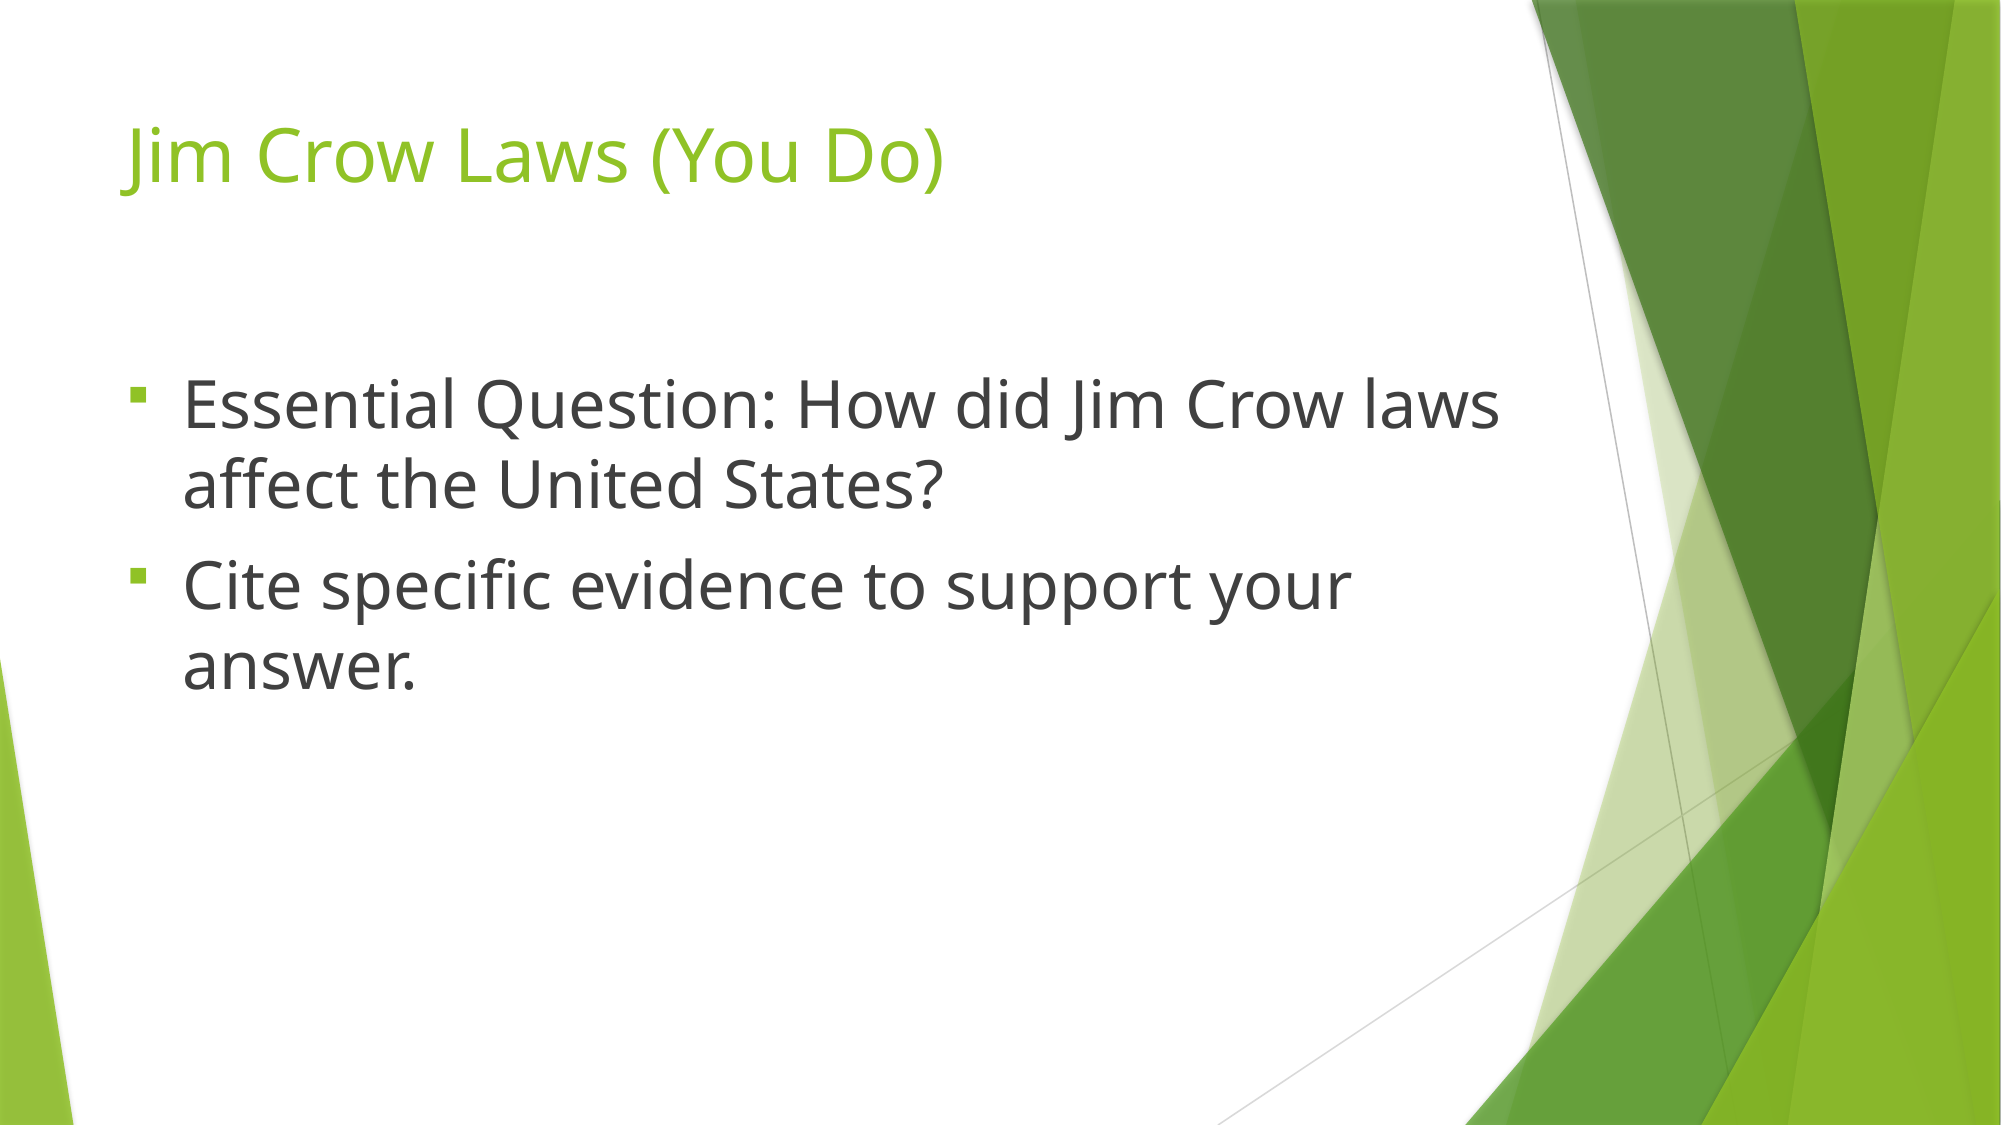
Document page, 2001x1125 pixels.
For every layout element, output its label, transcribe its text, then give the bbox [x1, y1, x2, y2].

list Essential Question: How did Jim Crow laws affect the United States? Cite specific evidence to support your answer. [111, 354, 1522, 992]
title Jim Crow Laws (You Do) [111, 99, 1522, 317]
